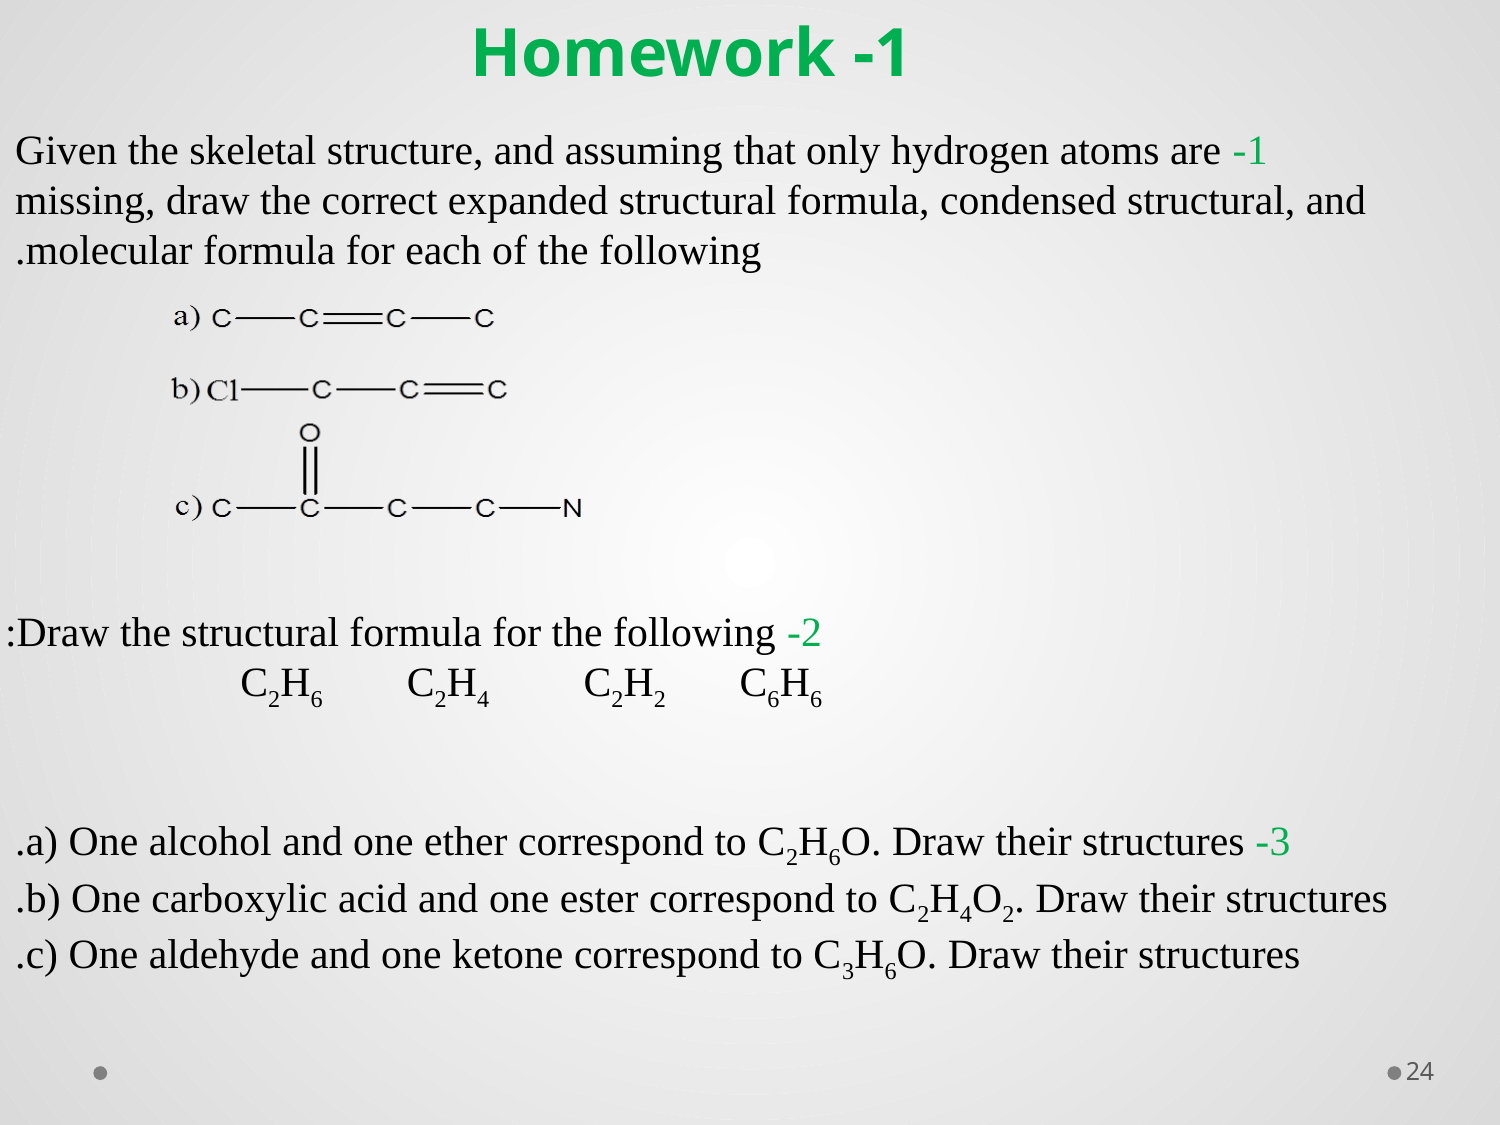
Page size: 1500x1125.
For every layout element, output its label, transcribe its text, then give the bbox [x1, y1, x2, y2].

text_box 1- Given the skeletal structure, and assuming that only hydrogen atoms are missing, draw the correct expanded structural formula, condensed structural, and molecular formula for each of the following. [0, 115, 1395, 331]
text_box 2- Draw the structural formula for the following: C2H6 C2H4 C2H2 C6H6 [0, 597, 837, 720]
text_box Homework -1 [445, 2, 929, 98]
text_box 3- a) One alcohol and one ether correspond to C2H6O. Draw their structures. b) One carboxylic acid and one ester correspond to C2H4O2. Draw their structures. c) One aldehyde and one ketone correspond to C3H6O. Draw their structures. [0, 806, 1500, 1037]
picture [170, 302, 585, 523]
slide_number 24 [1401, 1042, 1494, 1103]
